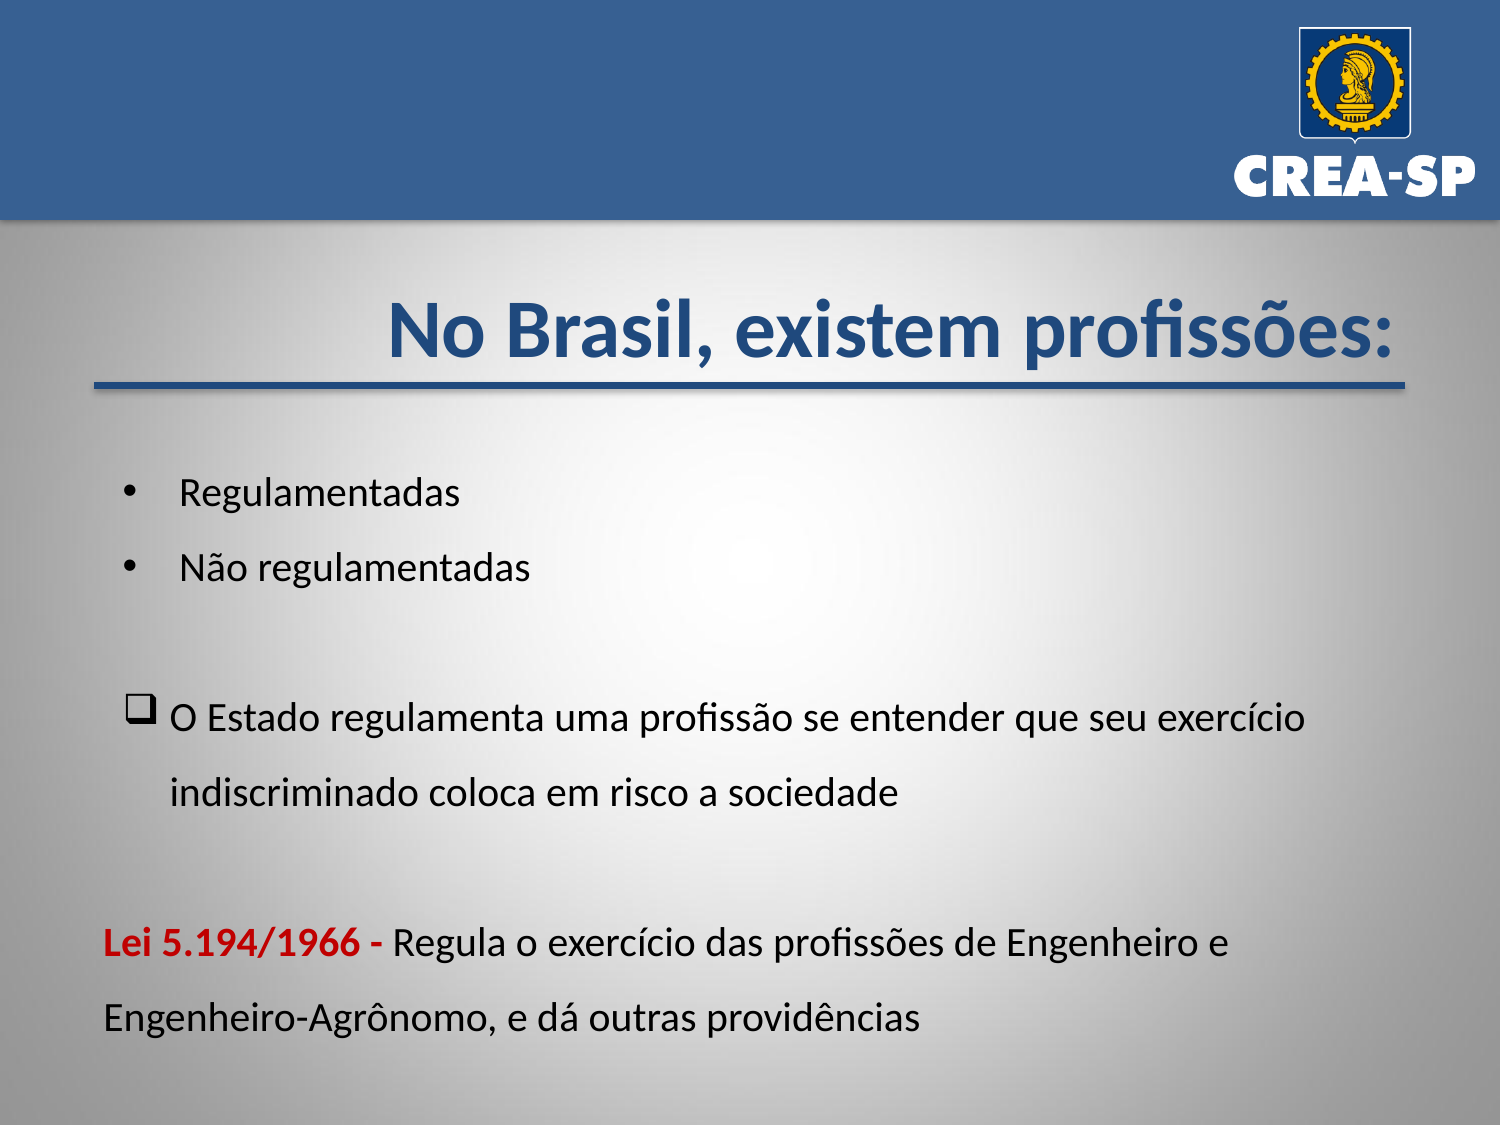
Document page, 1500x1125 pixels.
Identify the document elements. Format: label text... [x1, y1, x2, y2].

text_box No Brasil, existem profissões: [100, 267, 1412, 382]
picture [1234, 27, 1475, 197]
picture [0, 220, 1500, 1125]
text_box Regulamentadas Não regulamentadas O Estado regulamenta uma profissão se entender que seu exercício indiscriminado coloca em risco a sociedade Lei 5.194/1966 - Regula o exercício das profissões de Engenheiro e Engenheiro-Agrônomo, e dá outras providências [88, 432, 1400, 1048]
